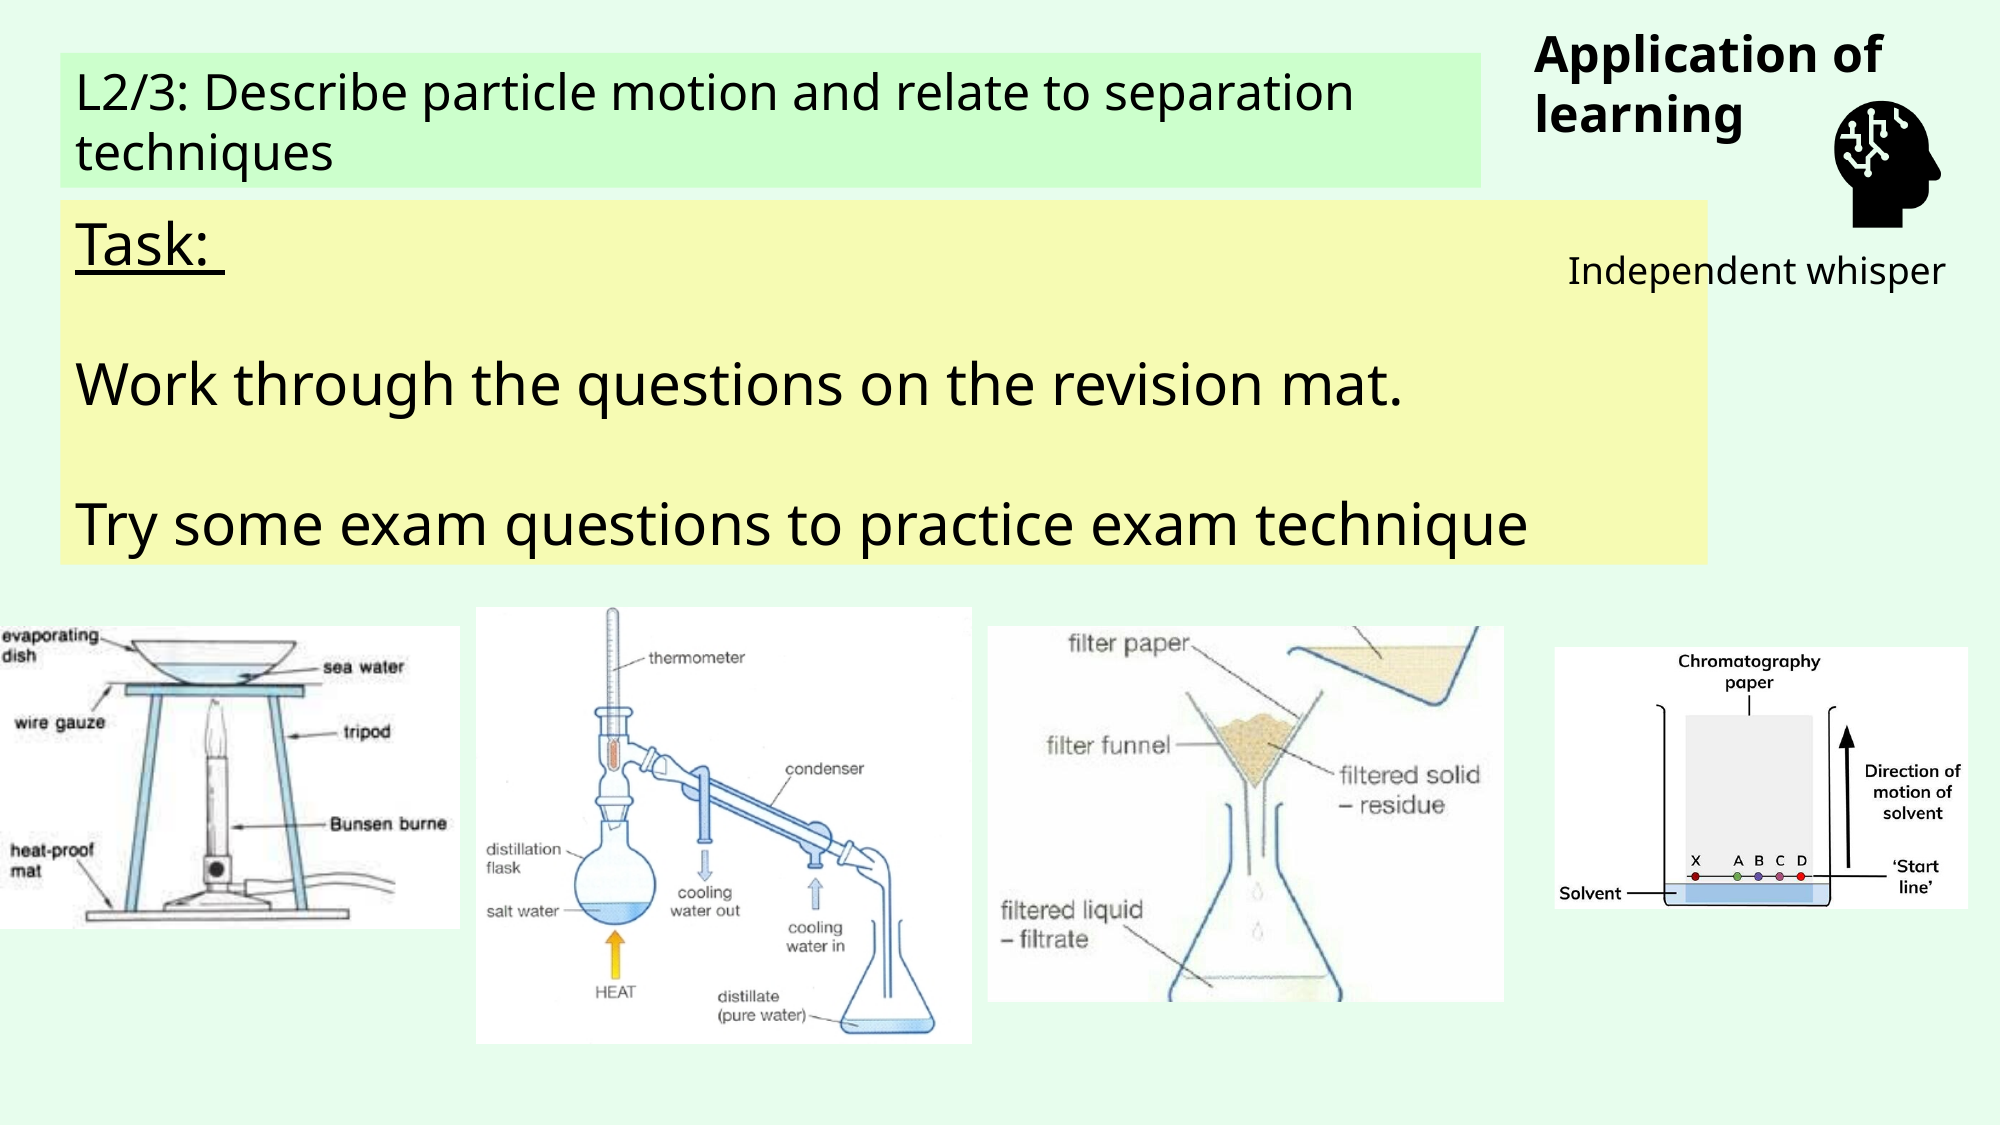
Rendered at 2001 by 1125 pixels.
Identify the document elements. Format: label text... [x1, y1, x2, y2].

picture [1812, 89, 1963, 240]
picture [0, 626, 460, 929]
picture [1554, 647, 1969, 909]
text_box L2/3: Describe particle motion and relate to separation techniques [60, 52, 1481, 188]
picture [476, 607, 972, 1044]
text_box Application of learning [1519, 15, 1969, 150]
text_box Independent whisper [1553, 239, 2000, 300]
text_box Task: Work through the questions on the revision mat. Try some exam questions to practice exam technique [60, 200, 1708, 565]
picture [987, 626, 1504, 1002]
